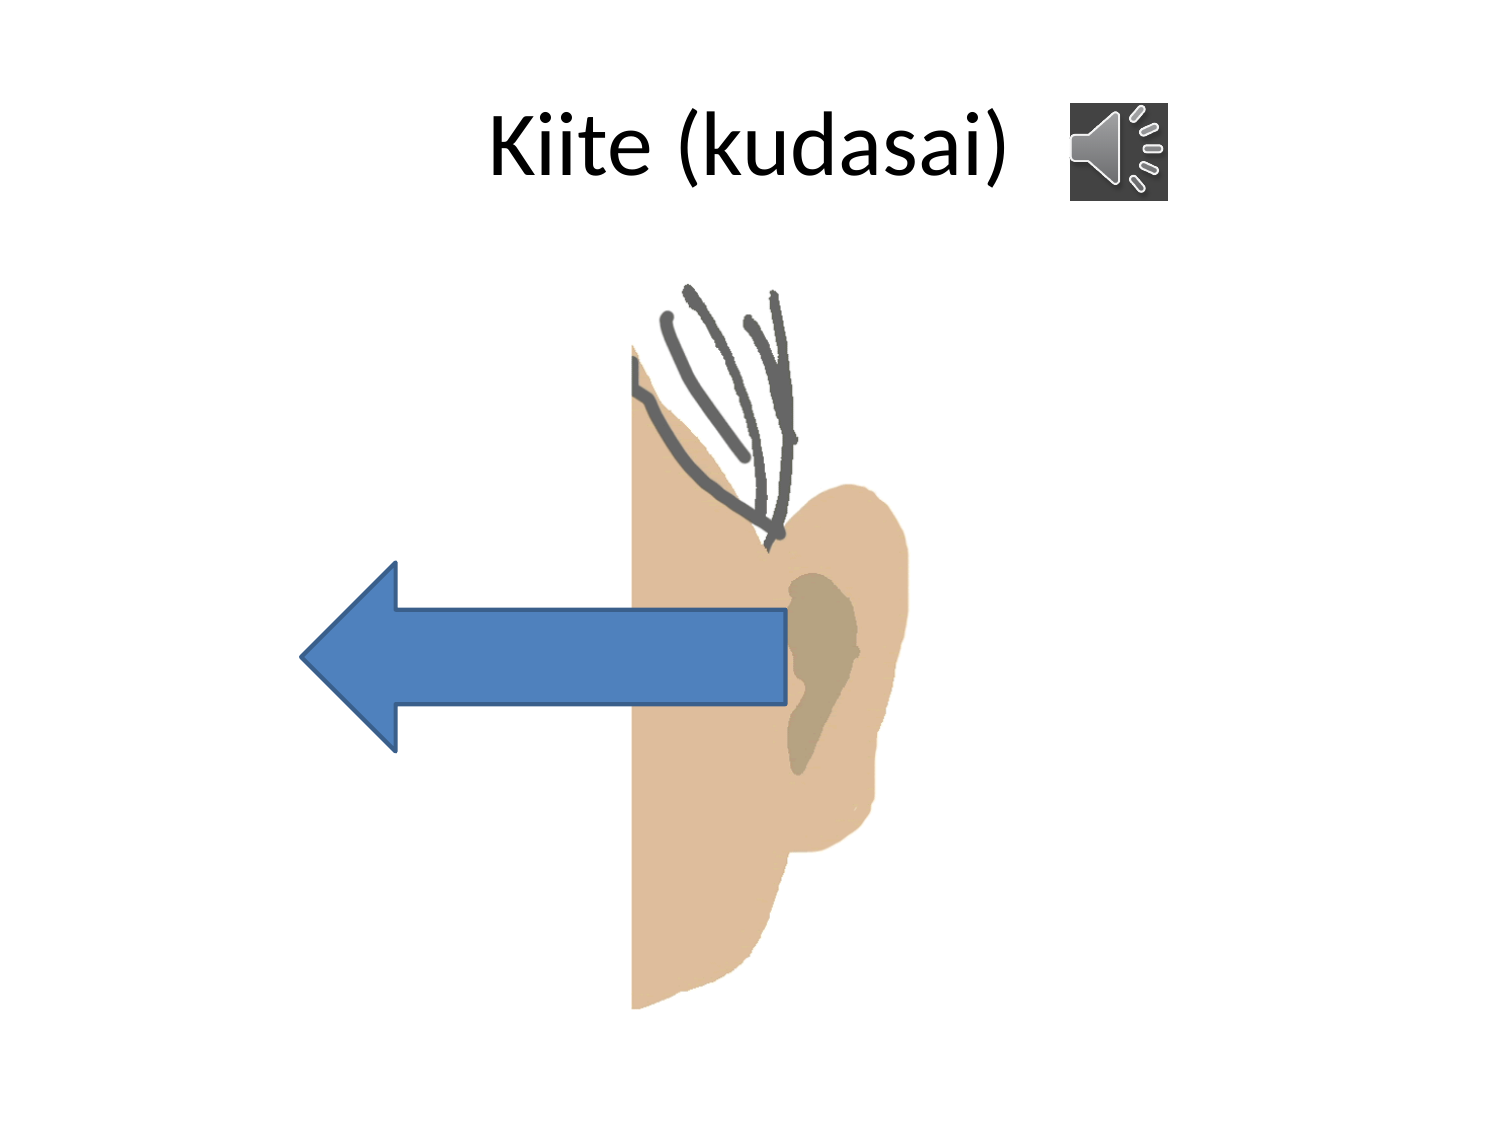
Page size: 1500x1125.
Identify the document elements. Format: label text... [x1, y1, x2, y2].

picture [1068, 101, 1170, 202]
title Kiite (kudasai) [75, 45, 1425, 233]
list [277, 278, 1290, 1022]
